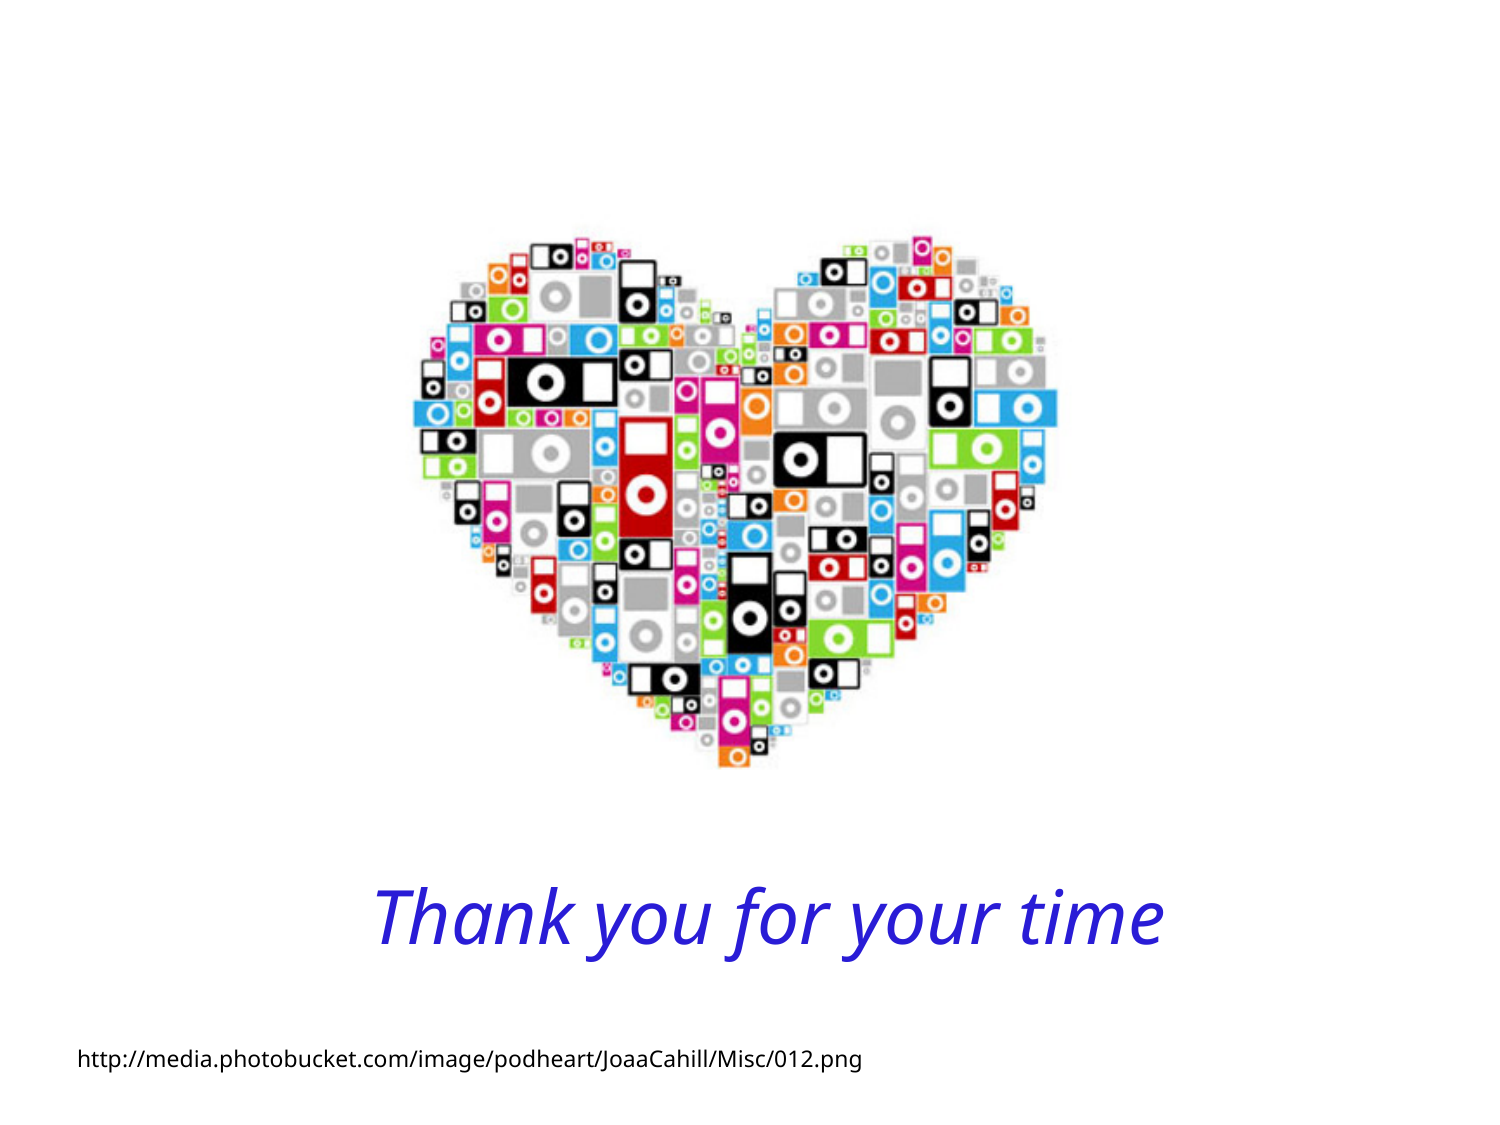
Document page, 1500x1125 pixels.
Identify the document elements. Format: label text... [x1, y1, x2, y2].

text_box http://media.photobucket.com/image/podheart/JoaaCahill/Misc/012.png [62, 1037, 900, 1080]
picture [337, 187, 1134, 813]
text_box Thank you for your time [249, 862, 1288, 968]
